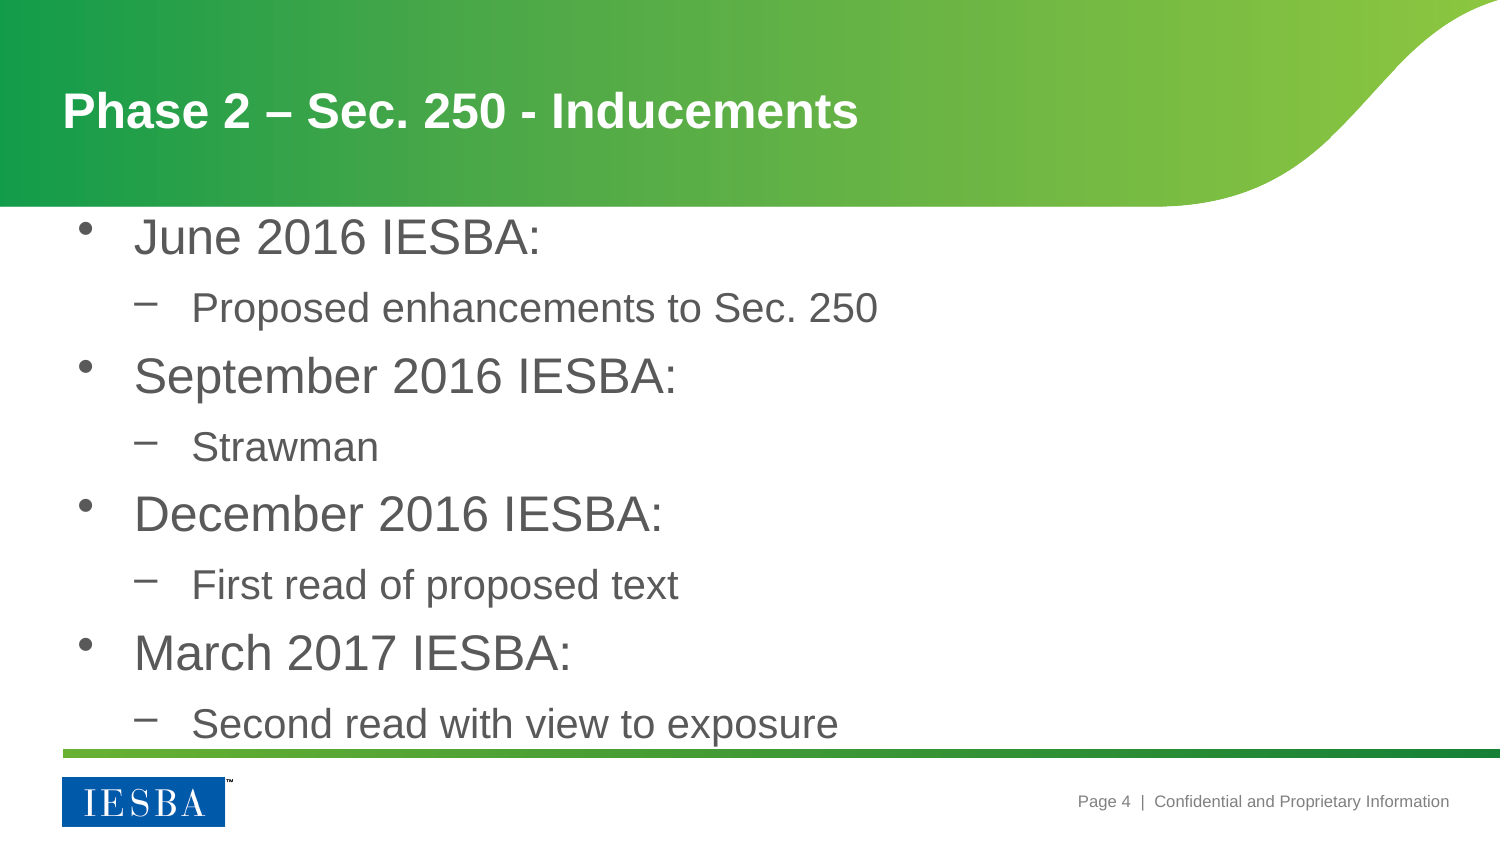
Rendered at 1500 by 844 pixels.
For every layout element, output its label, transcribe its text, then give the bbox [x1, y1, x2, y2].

picture [62, 777, 233, 827]
list June 2016 IESBA: Proposed enhancements to Sec. 250 September 2016 IESBA: Strawman December 2016 IESBA: First read of proposed text March 2017 IESBA: Second read with view to exposure [62, 196, 1450, 747]
picture [0, 0, 1500, 207]
title Phase 2 – Sec. 250 - Inducements [62, 75, 1300, 142]
